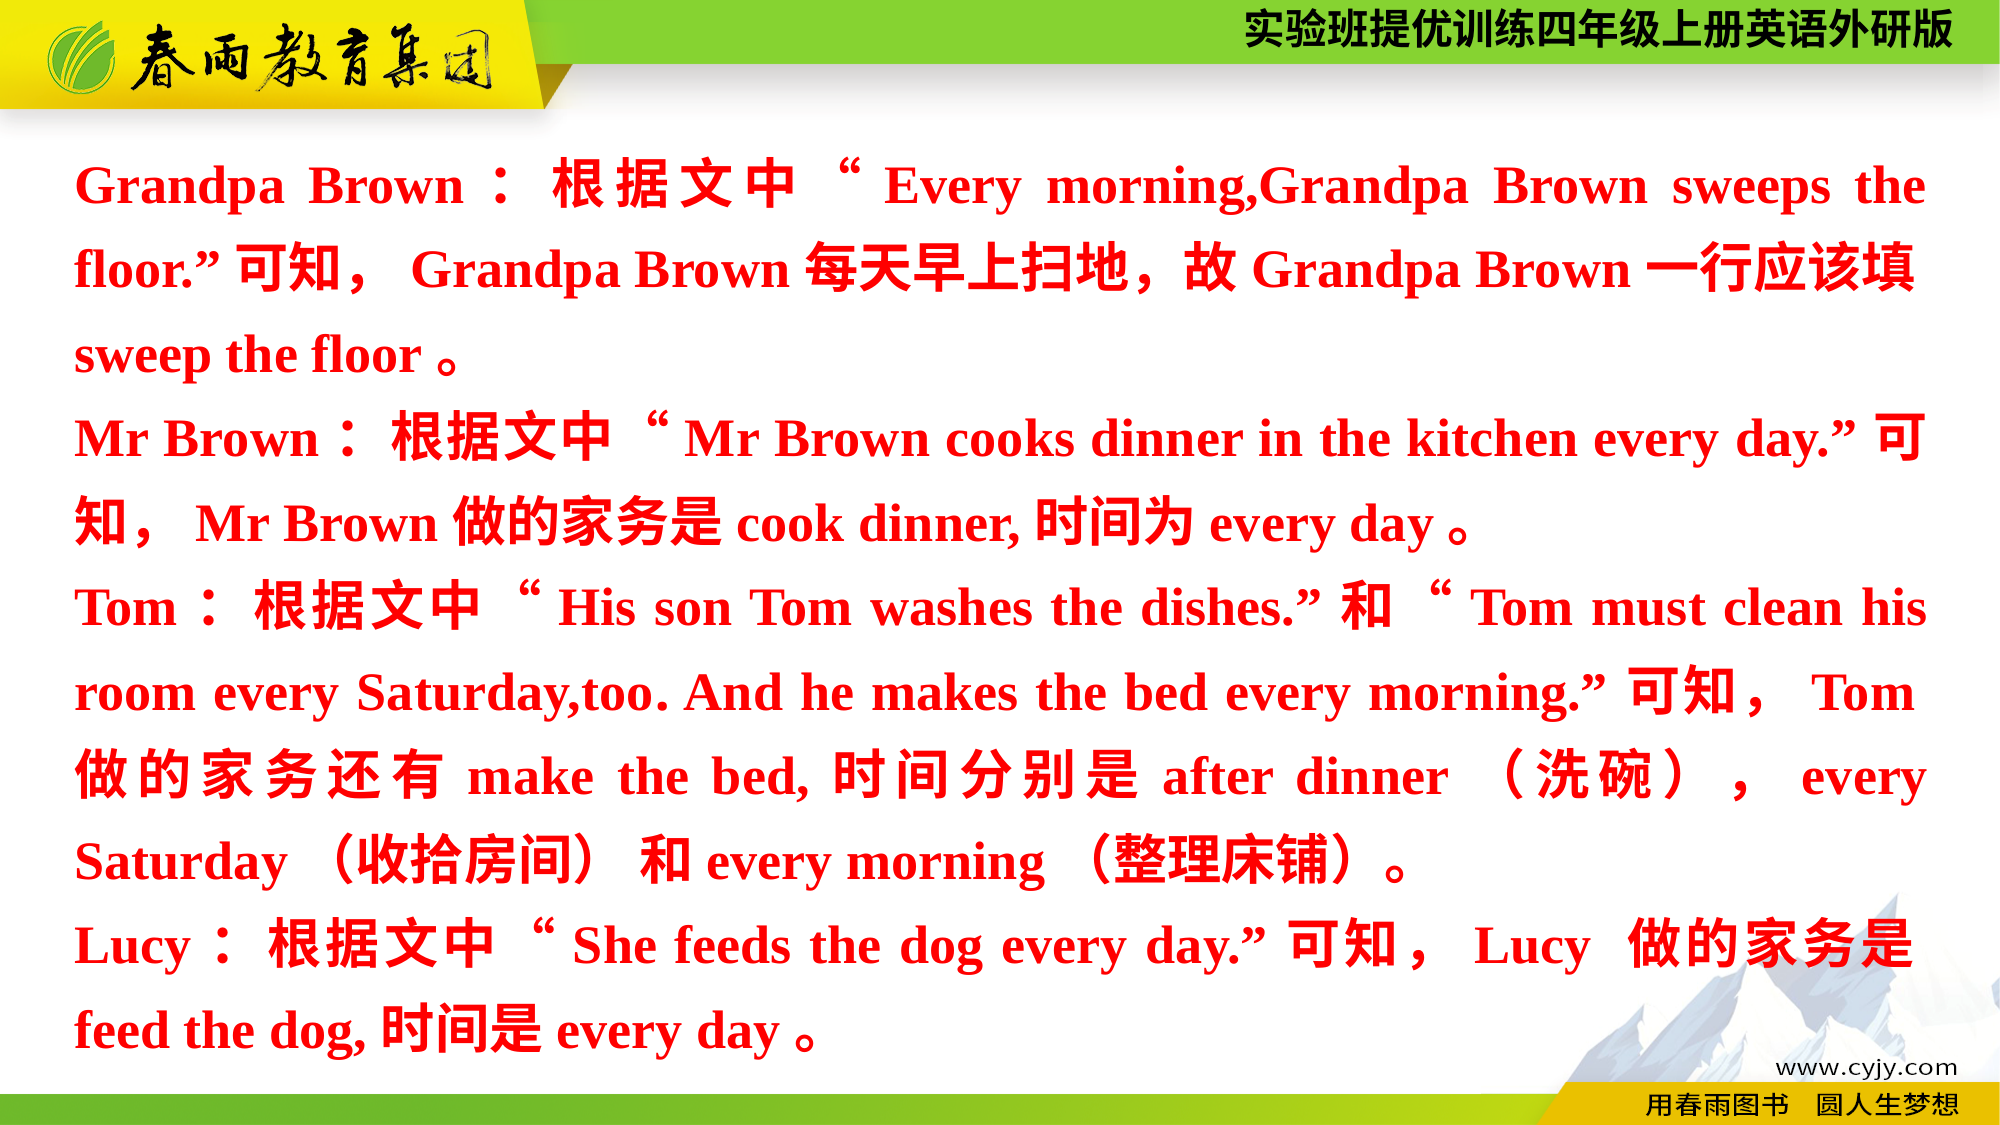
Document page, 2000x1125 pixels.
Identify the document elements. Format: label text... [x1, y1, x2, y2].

picture [0, 0, 2000, 1125]
list Grandpa Brown：根据文中“Every morning,Grandpa Brown sweeps the floor.”可知，Grandpa Brown每天早上扫地，故Grandpa Brown一行应该填sweep the floor。 Mr Brown：根据文中“Mr Brown cooks dinner in the kitchen every day.”可知，Mr Brown做的家务是cook dinner,时间为every day。 Tom：根据文中“His son Tom washes the dishes.”和“Tom must clean his room every Saturday,too. And he makes the bed every morning.”可知，Tom做的家务还有make the bed,时间分别是after dinner（洗碗），every Saturday（收拾房间） 和every morning（整理床铺）。 Lucy：根据文中“She feeds the dog every day.”可知，Lucy 做的家务是feed the dog,时间是every day。 [59, 122, 1944, 1067]
